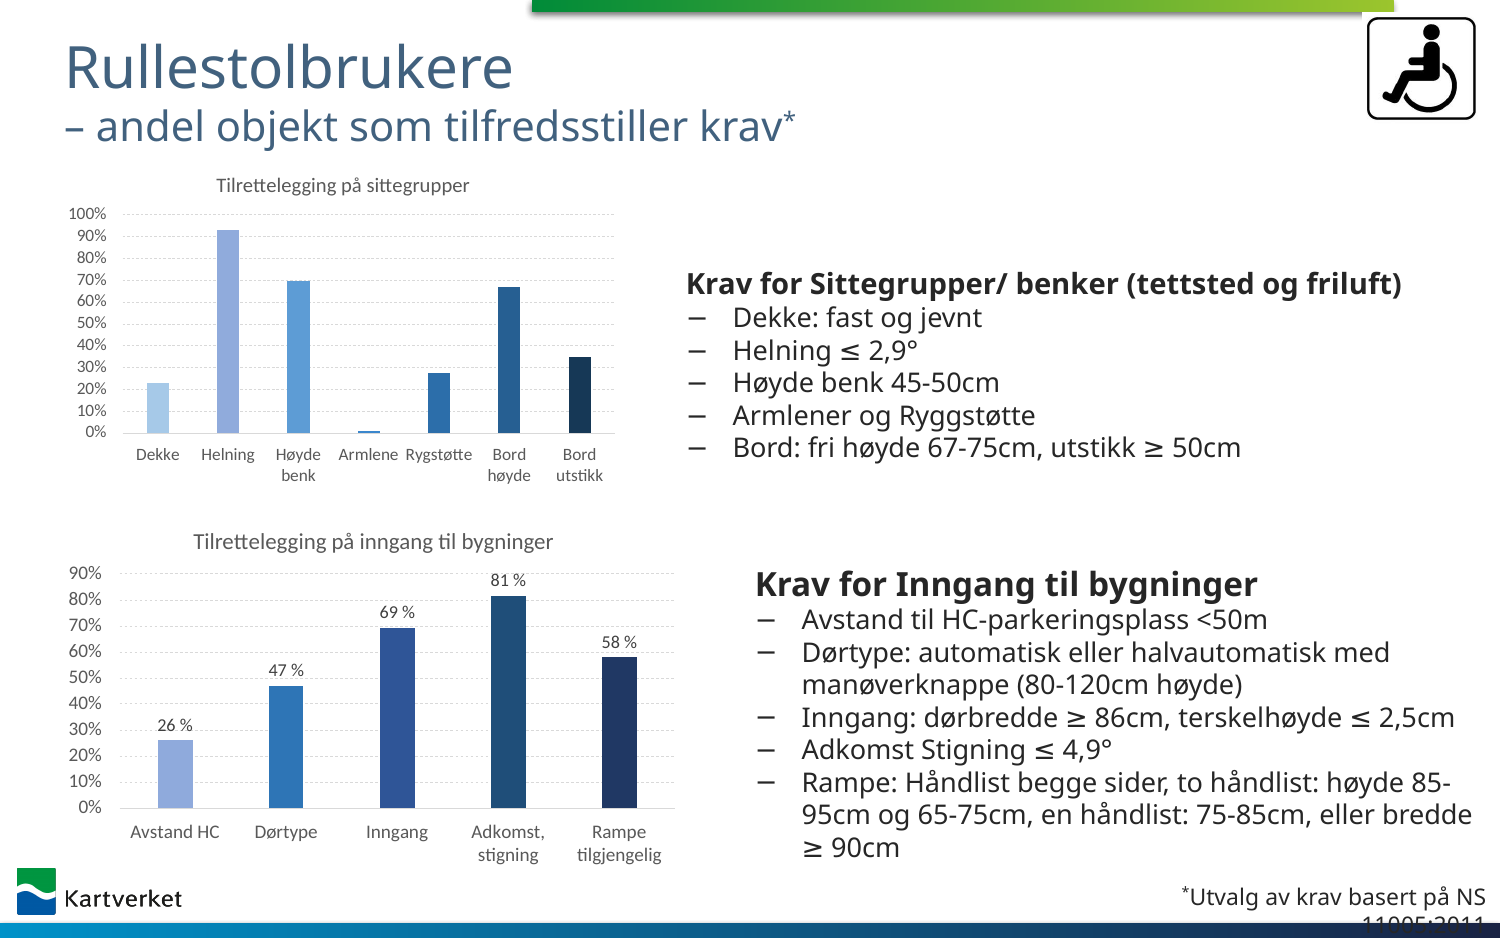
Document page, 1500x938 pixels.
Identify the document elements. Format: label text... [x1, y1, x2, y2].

text_box Krav for Sittegrupper/ benker (tettsted og friluft) Dekke: fast og jevnt Helning ≤ 2,9° Høyde benk 45-50cm Armlener og Ryggstøtte Bord: fri høyde 67-75cm, utstikk ≥ 50cm [670, 258, 1418, 471]
text_box Krav for Inngang til bygninger Avstand til HC-parkeringsplass <50m Dørtype: automatisk eller halvautomatisk med manøverknappe (80-120cm høyde) Inngang: dørbredde ≥ 86cm, terskelhøyde ≤ 2,5cm Adkomst Stigning ≤ 4,9° Rampe: Håndlist begge sider, to håndlist: høyde 85-95cm og 65-75cm, en håndlist: 75-85cm, eller bredde ≥ 90cm [740, 555, 1491, 870]
text_box Rullestolbrukere – andel objekt som tilfredsstiller krav* [49, 25, 1431, 158]
picture [62, 166, 625, 492]
picture [1362, 12, 1481, 126]
text_box *Utvalg av krav basert på NS 11005:2011 [1068, 873, 1500, 938]
picture [62, 520, 686, 874]
